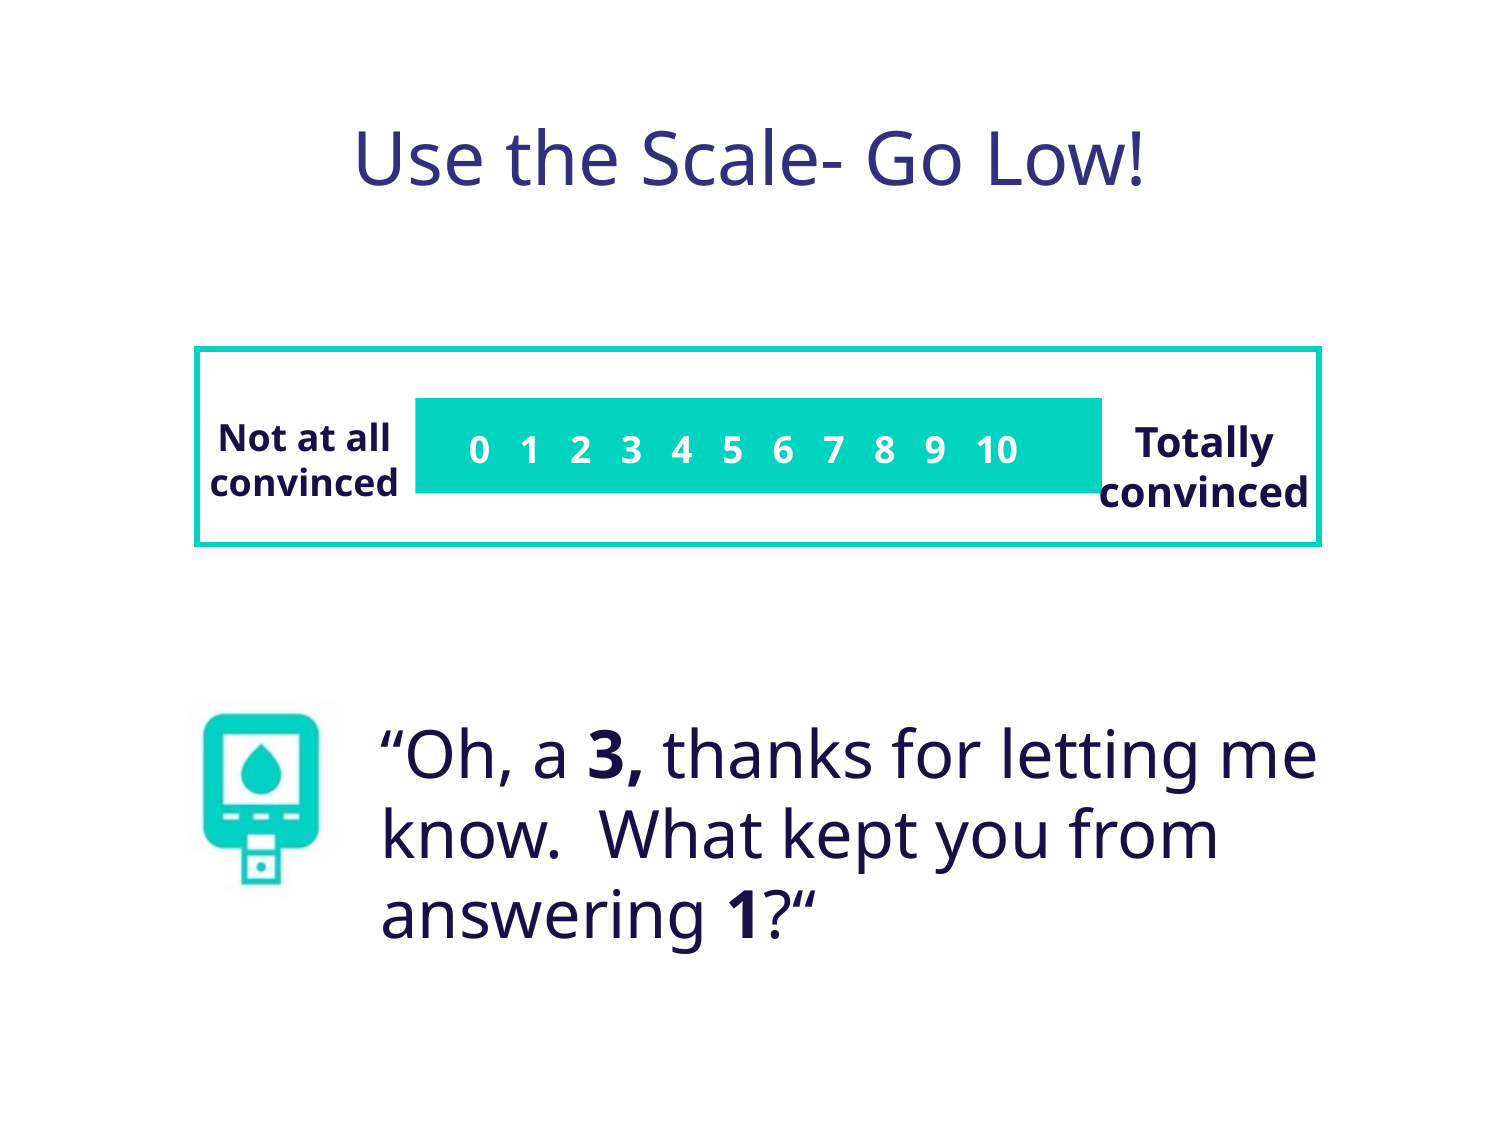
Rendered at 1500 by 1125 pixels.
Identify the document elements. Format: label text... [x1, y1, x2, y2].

text_box Use the Scale- Go Low! [261, 103, 1239, 220]
text_box “Oh, a 3, thanks for letting me know. What kept you from answering 1?“ [365, 704, 1421, 959]
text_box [179, 349, 1324, 545]
picture [163, 701, 360, 898]
